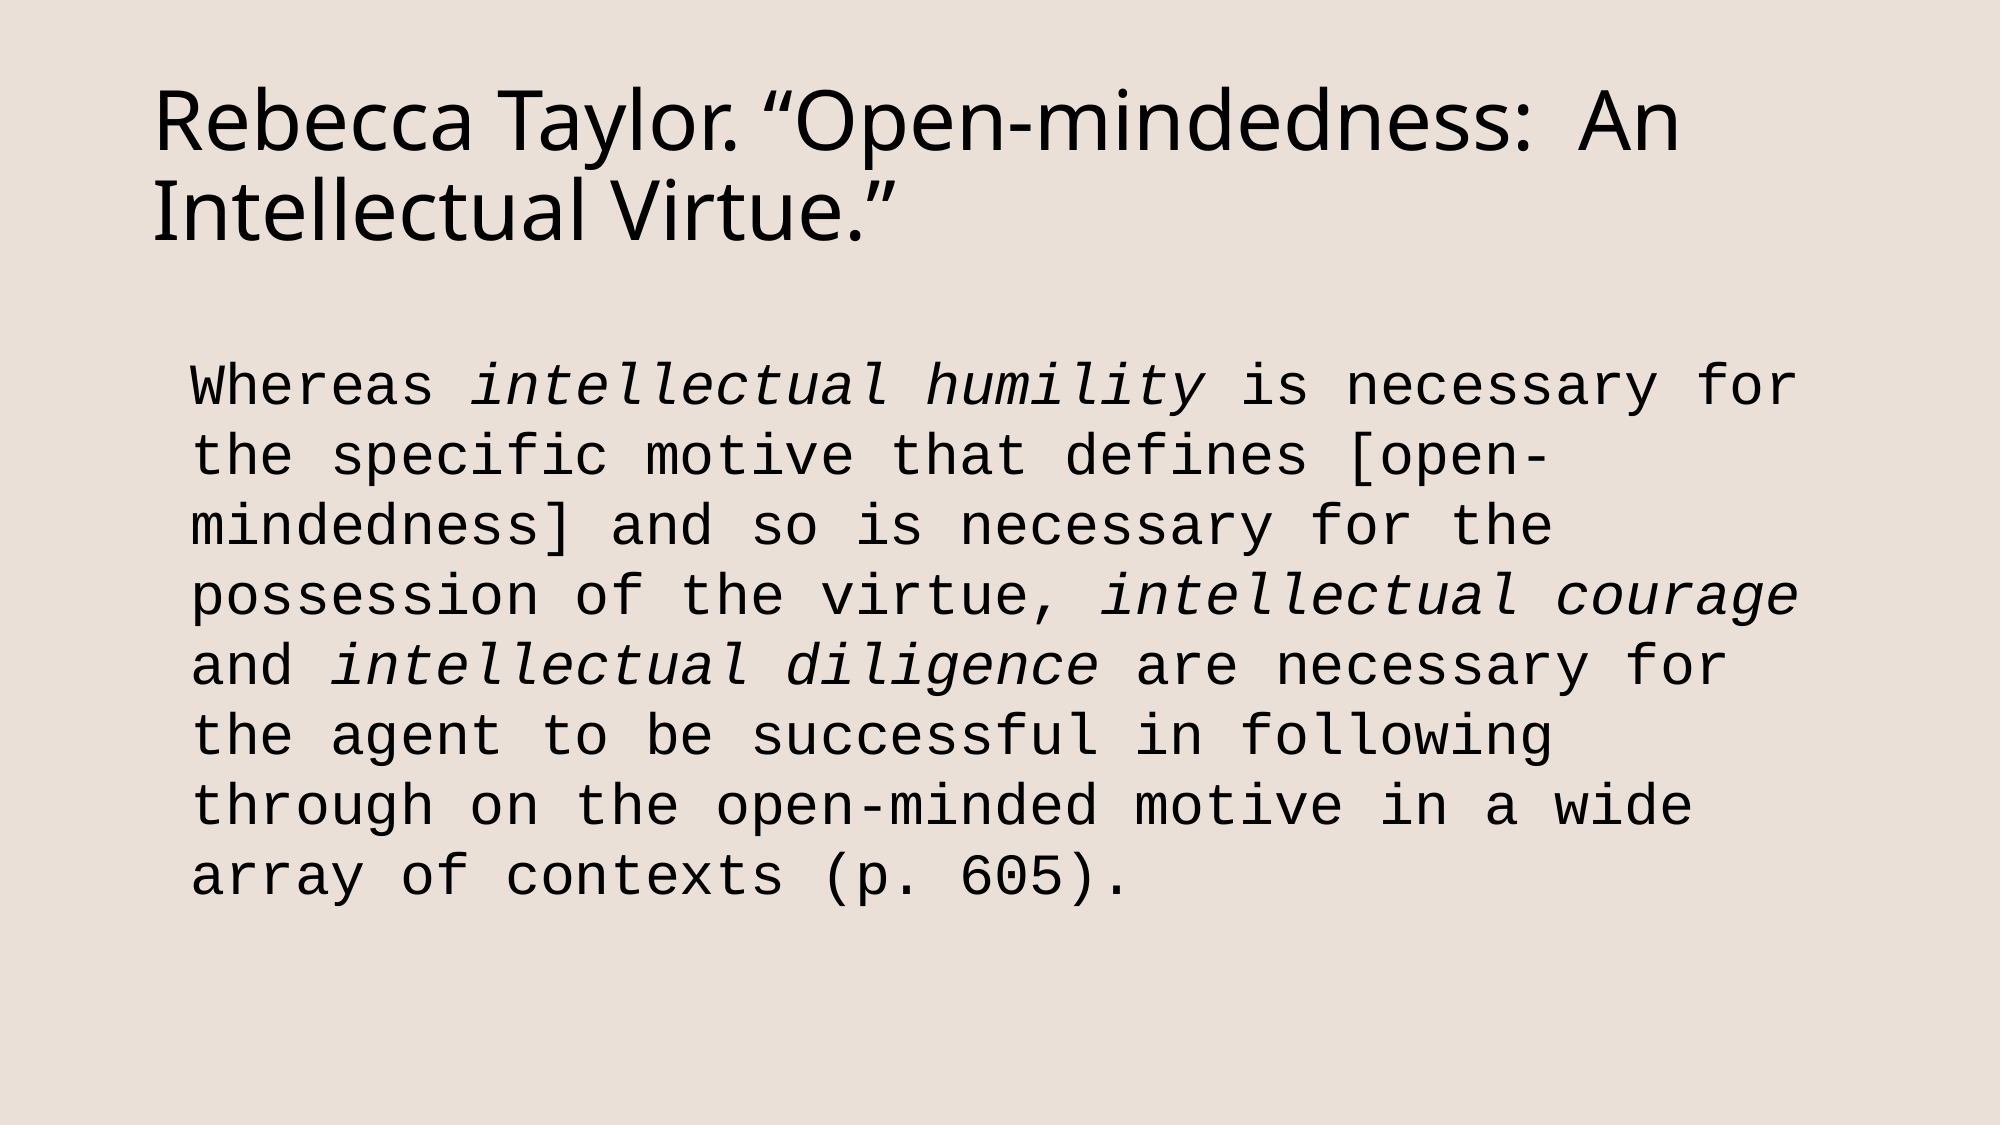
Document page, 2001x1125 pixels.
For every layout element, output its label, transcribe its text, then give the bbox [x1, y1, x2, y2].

text_box Whereas intellectual humility is necessary for the specific motive that defines [open-mindedness] and so is necessary for the possession of the virtue, intellectual courage and intellectual diligence are necessary for the agent to be successful in following through on the open-minded motive in a wide array of contexts (p. 605). [175, 339, 1824, 914]
title Rebecca Taylor. “Open-mindedness: An Intellectual Virtue.” [137, 59, 1863, 278]
